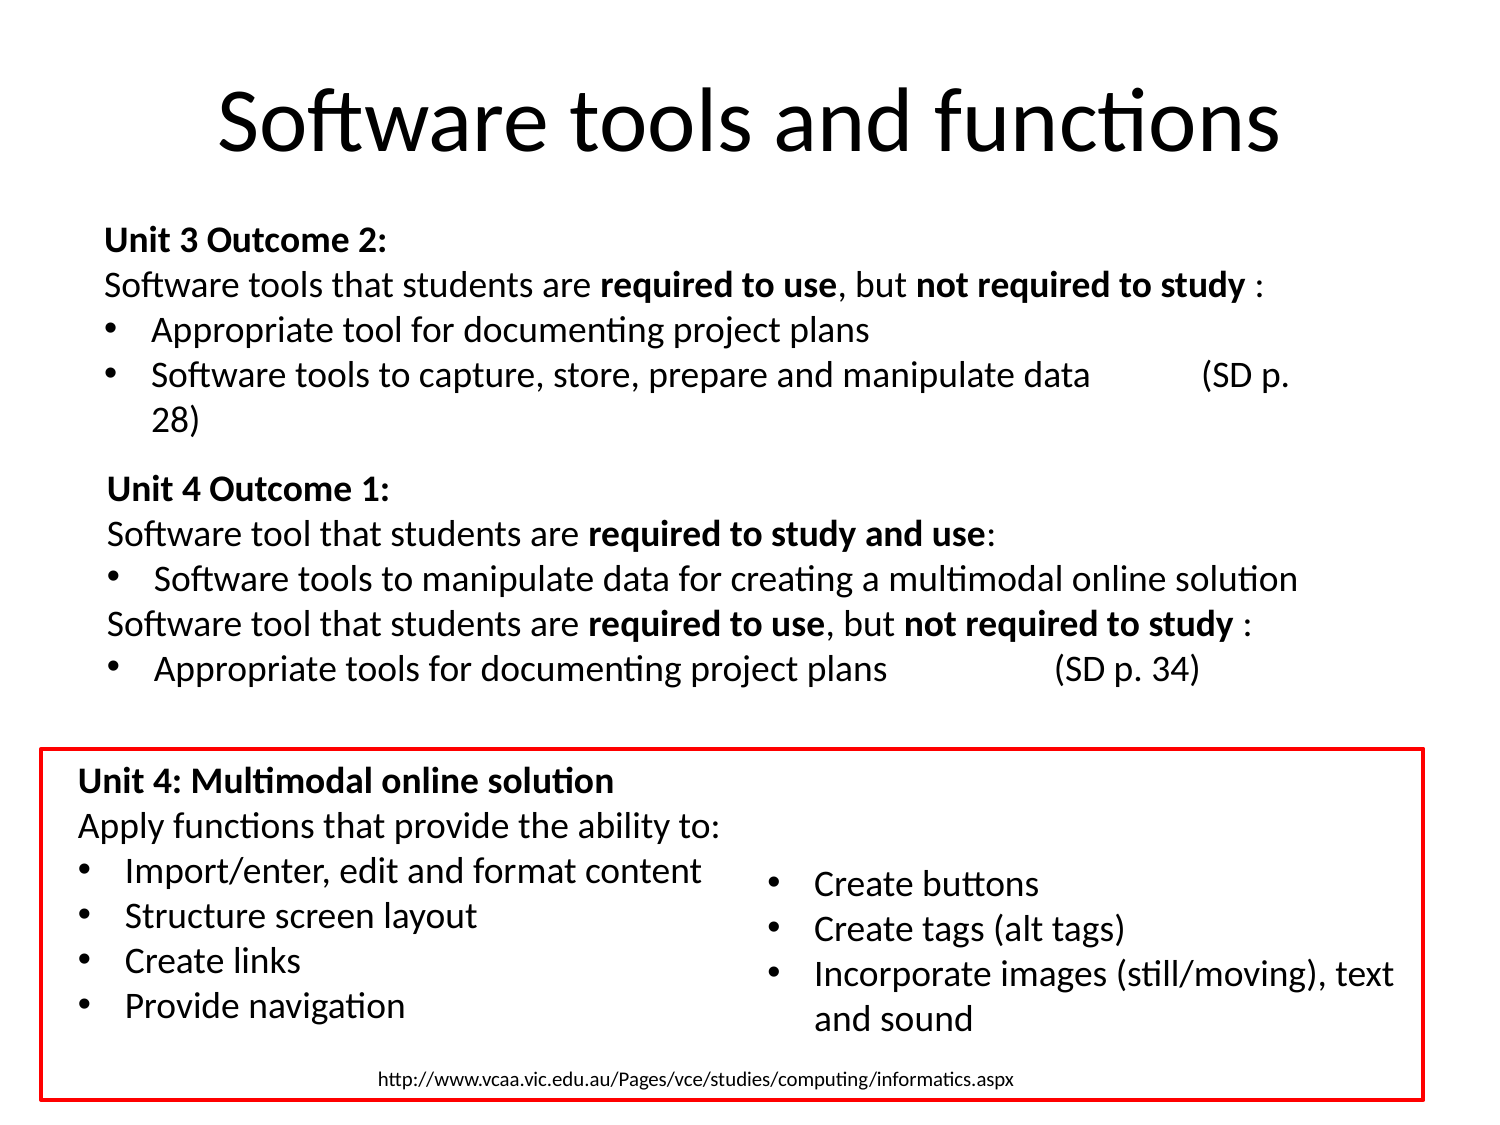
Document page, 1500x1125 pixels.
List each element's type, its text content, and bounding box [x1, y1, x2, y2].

text_box Unit 4 Outcome 1: Software tool that students are required to study and use: Software tools to manipulate data for creating a multimodal online solution Software tool that students are required to use, but not required to study : Appropriate tools for documenting project plans (SD p. 34) [92, 456, 1357, 696]
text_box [62, 748, 1438, 1101]
title Software tools and functions [75, 45, 1425, 185]
text_box Unit 3 Outcome 2: Software tools that students are required to use, but not required to study : Appropriate tool for documenting project plans Software tools to capture, store, prepare and manipulate data (SD p. 28) [89, 208, 1360, 448]
text_box [39, 747, 63, 1102]
